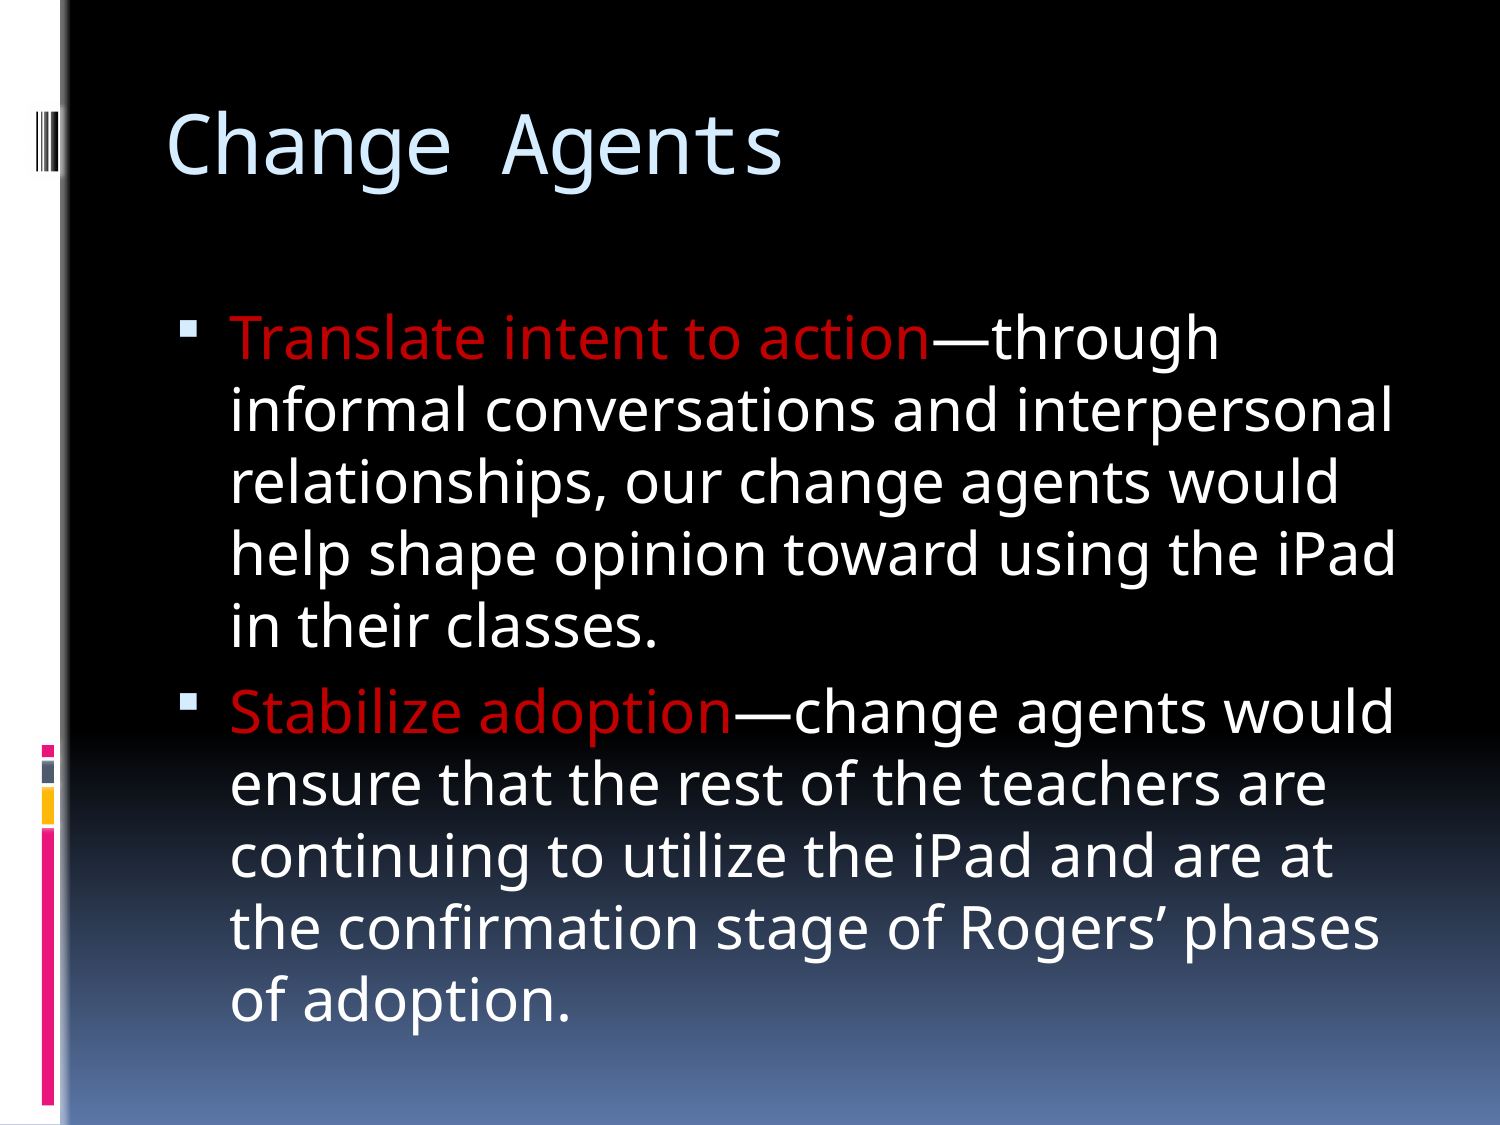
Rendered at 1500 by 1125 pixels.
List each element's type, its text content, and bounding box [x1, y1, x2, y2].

title Change Agents [150, 83, 1425, 234]
list Translate intent to action—through informal conversations and interpersonal relationships, our change agents would help shape opinion toward using the iPad in their classes. Stabilize adoption—change agents would ensure that the rest of the teachers are continuing to utilize the iPad and are at the confirmation stage of Rogers’ phases of adoption. [150, 292, 1425, 1043]
